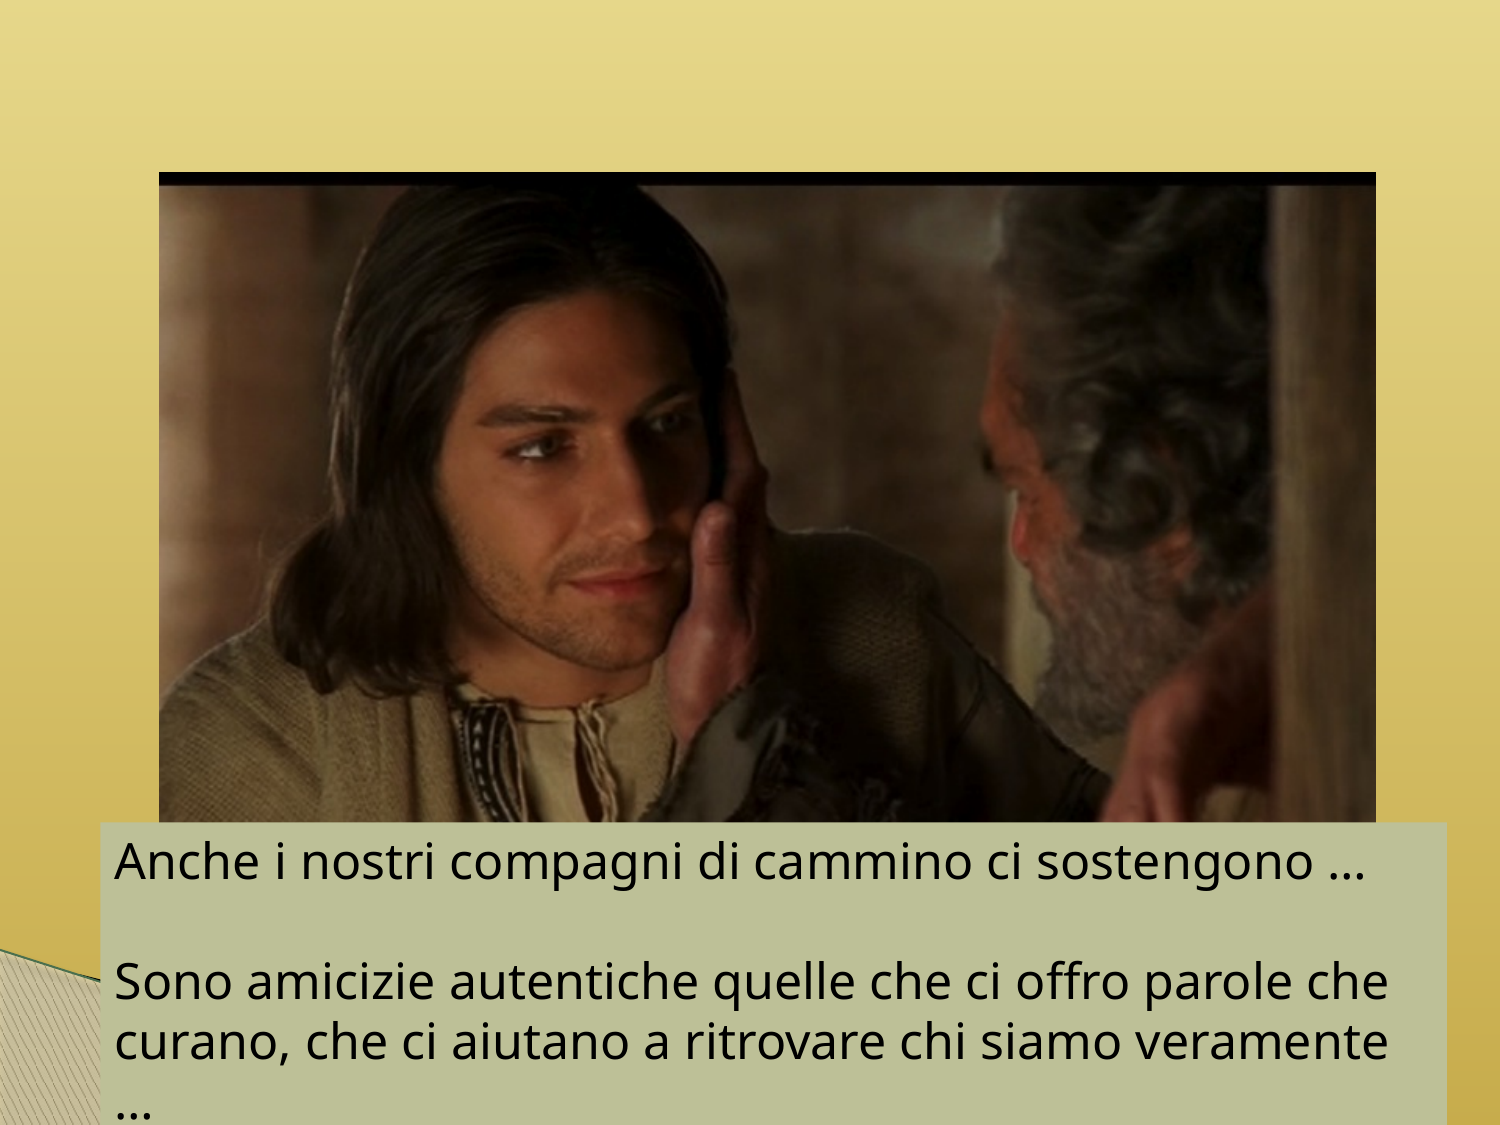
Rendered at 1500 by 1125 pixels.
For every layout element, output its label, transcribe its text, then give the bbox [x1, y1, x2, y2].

text_box Anche i nostri compagni di cammino ci sostengono … Sono amicizie autentiche quelle che ci offro parole che curano, che ci aiutano a ritrovare chi siamo veramente … [100, 822, 1447, 1125]
picture [159, 172, 1377, 941]
